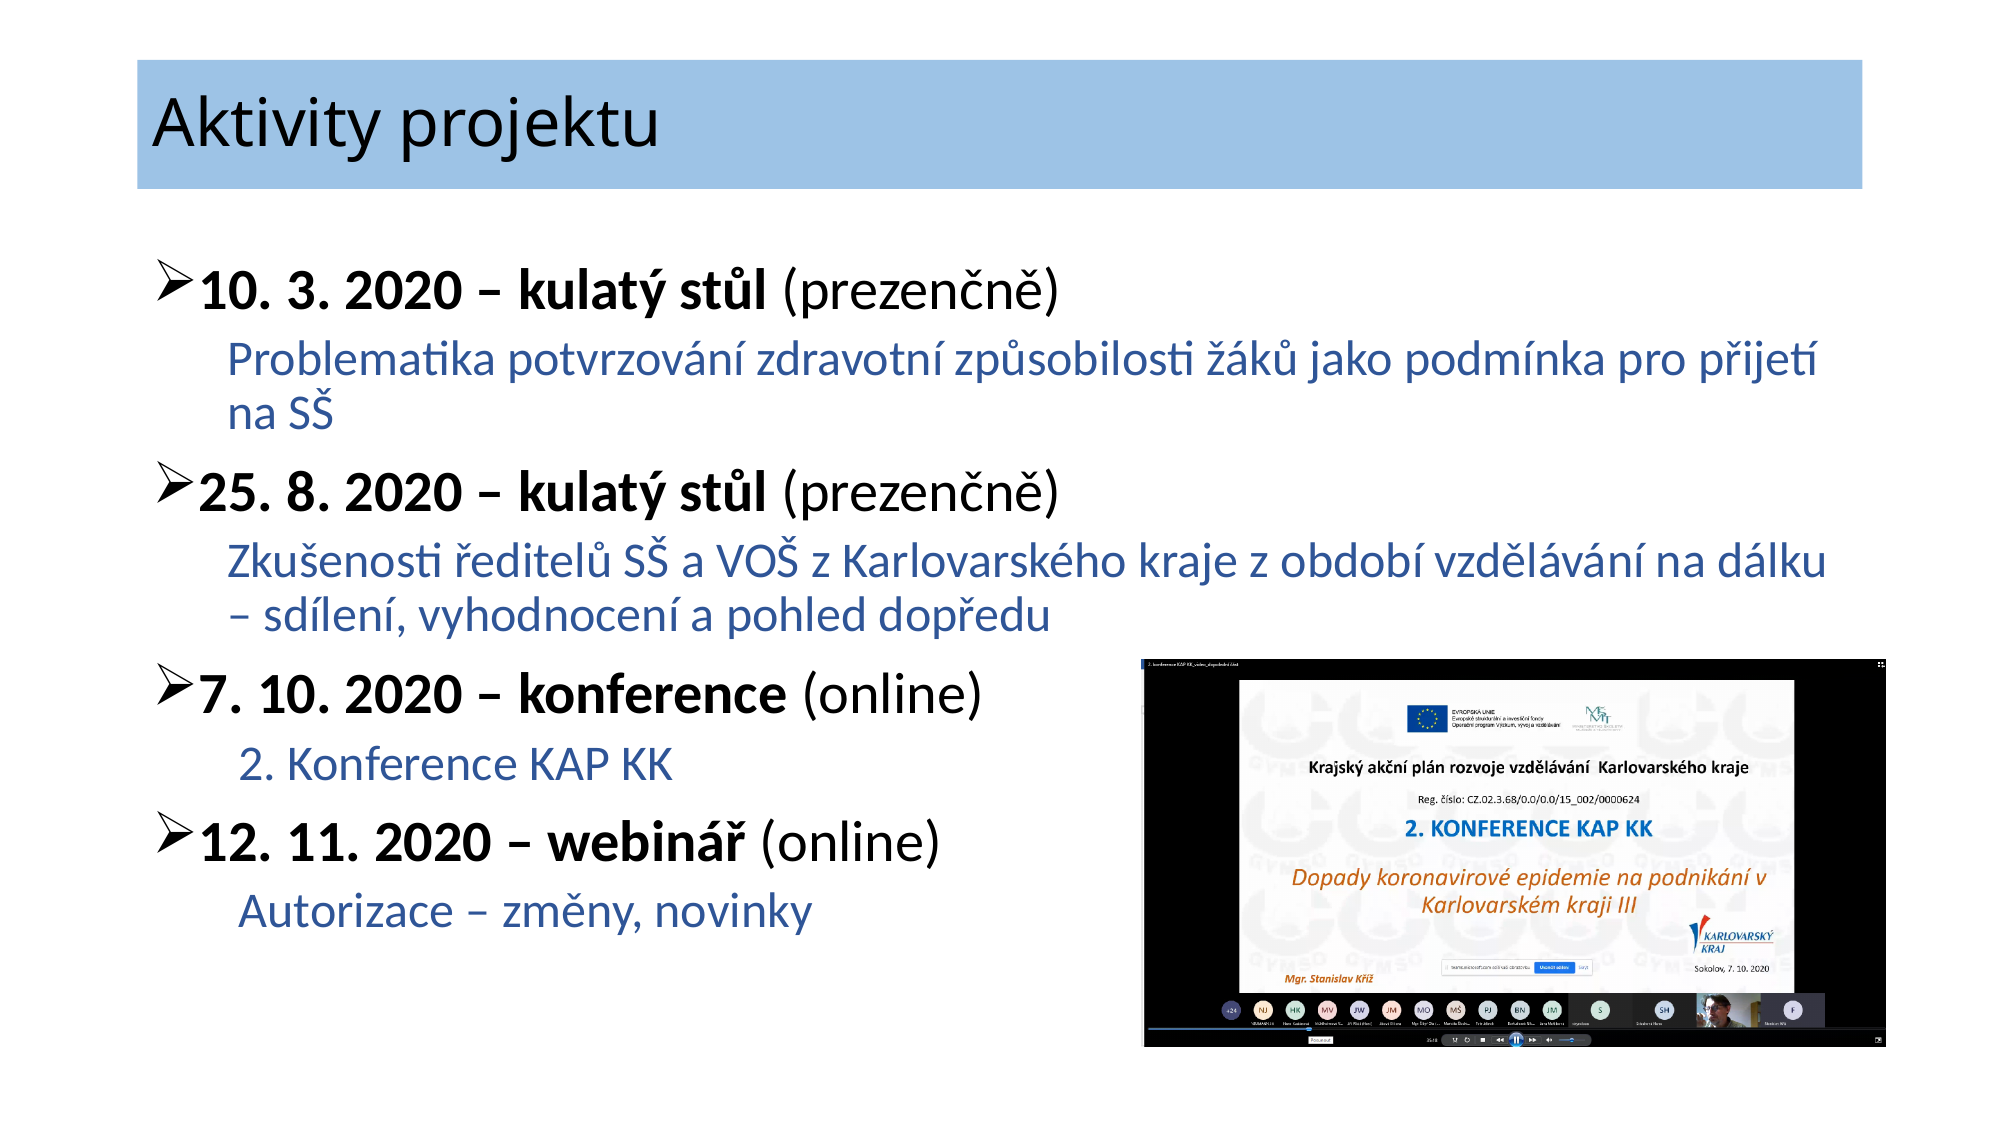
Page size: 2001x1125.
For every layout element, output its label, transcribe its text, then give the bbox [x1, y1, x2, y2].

picture [1141, 659, 1886, 1047]
list 10. 3. 2020 – kulatý stůl (prezenčně) Problematika potvrzování zdravotní způsobilosti žáků jako podmínka pro přijetí na SŠ 25. 8. 2020 – kulatý stůl (prezenčně) Zkušenosti ředitelů SŠ a VOŠ z Karlovarského kraje z období vzdělávání na dálku – sdílení, vyhodnocení a pohled dopředu 7. 10. 2020 – konference (online) 2. Konference KAP KK 12. 11. 2020 – webinář (online) Autorizace – změny, novinky [137, 206, 1863, 1014]
title Aktivity projektu [137, 59, 1863, 189]
